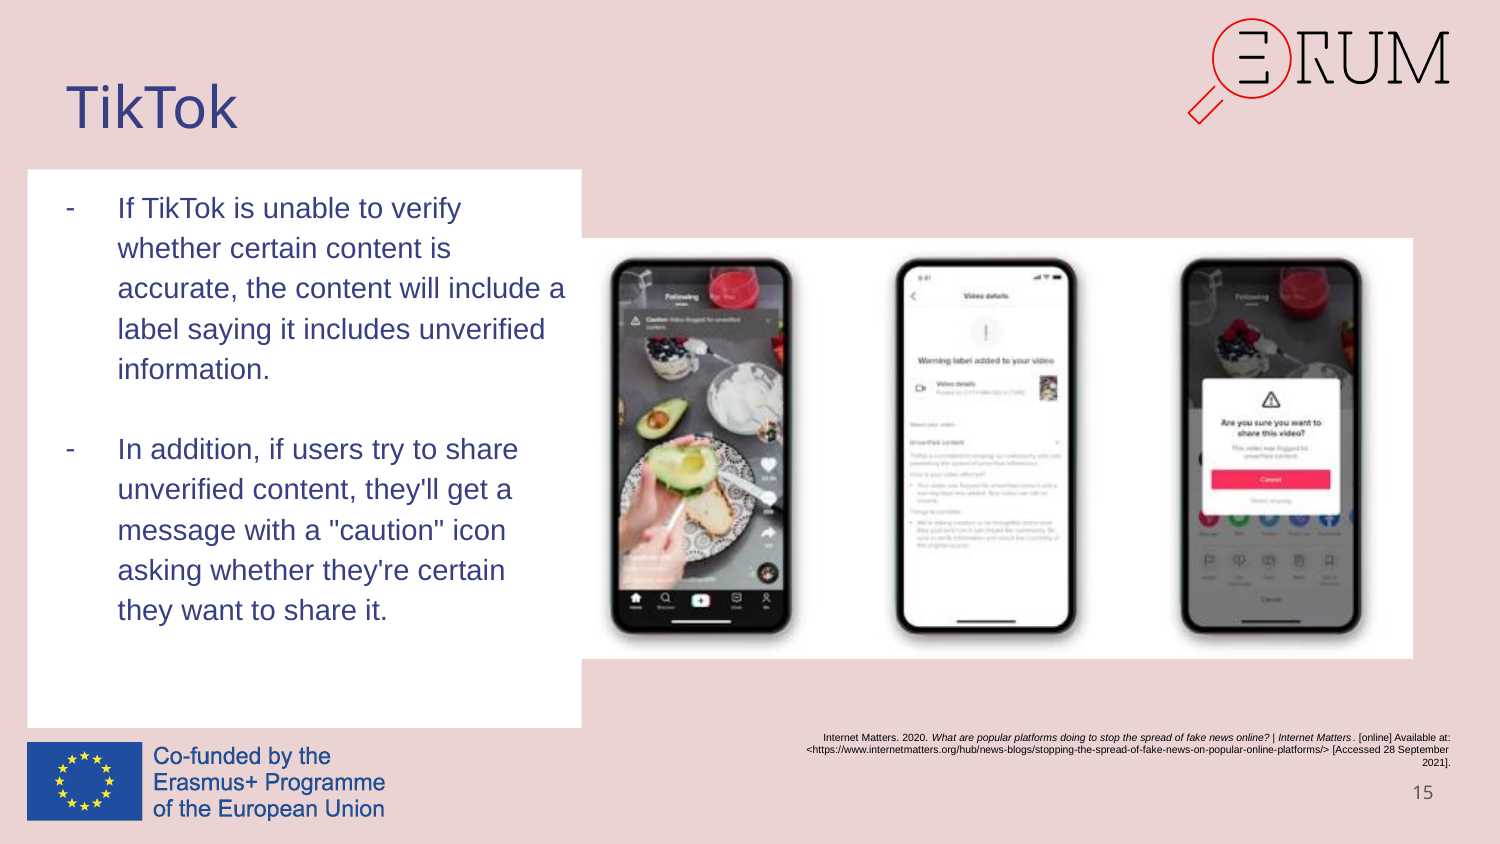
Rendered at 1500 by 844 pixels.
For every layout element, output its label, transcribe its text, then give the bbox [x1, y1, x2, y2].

picture [27, 742, 385, 821]
text_box Internet Matters. 2020. What are popular platforms doing to stop the spread of fake news online? | Internet Matters. [online] Available at: <https://www.internetmatters.org/hub/news-blogs/stopping-the-spread-of-fake-news-on-popular-online-platforms/> [Accessed 28 September 2021]. [761, 715, 1467, 783]
picture [559, 238, 1413, 659]
list If TikTok is unable to verify whether certain content is accurate, the content will include a label saying it includes unverified information. In addition, if users try to share unverified content, they'll get a message with a "caution" icon asking whether they're certain they want to share it. [27, 169, 582, 729]
picture [1136, 0, 1500, 137]
title TikTok [51, 55, 1168, 150]
slide_number 15 [1358, 783, 1449, 826]
